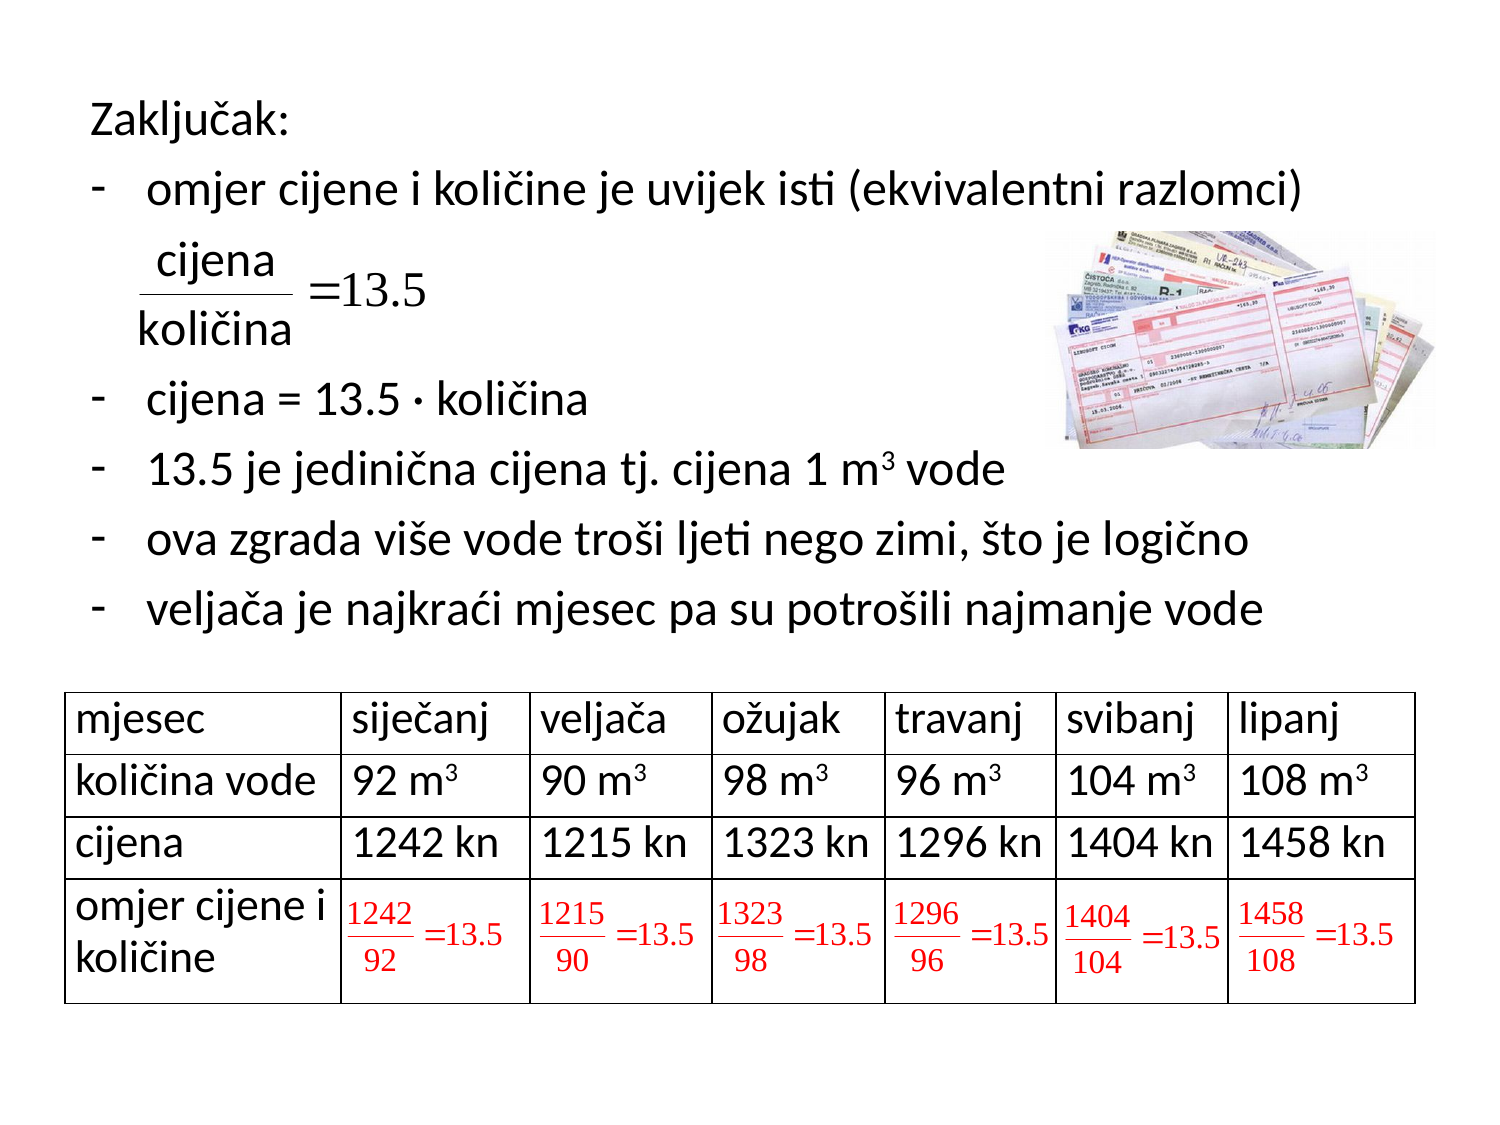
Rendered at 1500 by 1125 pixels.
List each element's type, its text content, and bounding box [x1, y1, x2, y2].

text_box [1235, 892, 1396, 977]
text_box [714, 892, 876, 977]
table_cell 90 m3 [531, 755, 711, 816]
table_cell [886, 980, 1055, 1003]
picture [1045, 231, 1436, 449]
table_cell 96 m3 [886, 755, 1055, 816]
table_header lipanj [1229, 693, 1414, 754]
table_cell omjer cijene i količine [66, 880, 340, 1003]
table_cell 92 m3 [342, 755, 529, 816]
table_header siječanj [342, 693, 529, 754]
table_cell [342, 880, 529, 1003]
table_cell 108 m3 [1229, 755, 1414, 816]
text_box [1061, 895, 1225, 980]
table_cell 1404 kn [1057, 818, 1227, 878]
table_cell cijena [66, 818, 340, 878]
table_cell 104 m3 [1057, 755, 1227, 816]
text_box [535, 892, 697, 977]
table_cell 1215 kn [531, 818, 711, 878]
table_header mjesec [66, 693, 340, 754]
list Zaključak: omjer cijene i količine je uvijek isti (ekvivalentni razlomci) cijena = 13.5 · količina 13.5 je jedinična cijena tj. cijena 1 m3 vode ova zgrada više vode troši ljeti nego zimi, što je logično veljača je najkraći mjesec pa su potrošili najmanje vode [74, 77, 1426, 1006]
table_cell [1229, 880, 1414, 1003]
table_cell [1057, 984, 1227, 1003]
table_header travanj [886, 693, 1055, 754]
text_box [890, 892, 1054, 977]
table_cell [713, 880, 884, 1003]
table_cell 1323 kn [713, 818, 884, 878]
table_cell [1057, 880, 1227, 896]
table_header svibanj [1057, 693, 1227, 754]
table_header ožujak [713, 693, 884, 754]
table_cell [886, 880, 1055, 895]
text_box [343, 892, 507, 977]
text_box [135, 231, 430, 351]
table_cell 1458 kn [1229, 818, 1414, 878]
table_cell količina vode [66, 755, 340, 816]
table_cell 1242 kn [342, 818, 529, 878]
table_cell 98 m3 [713, 755, 884, 816]
table_cell 1296 kn [886, 818, 1055, 878]
table_header veljača [531, 693, 711, 754]
table_cell [531, 880, 711, 1003]
